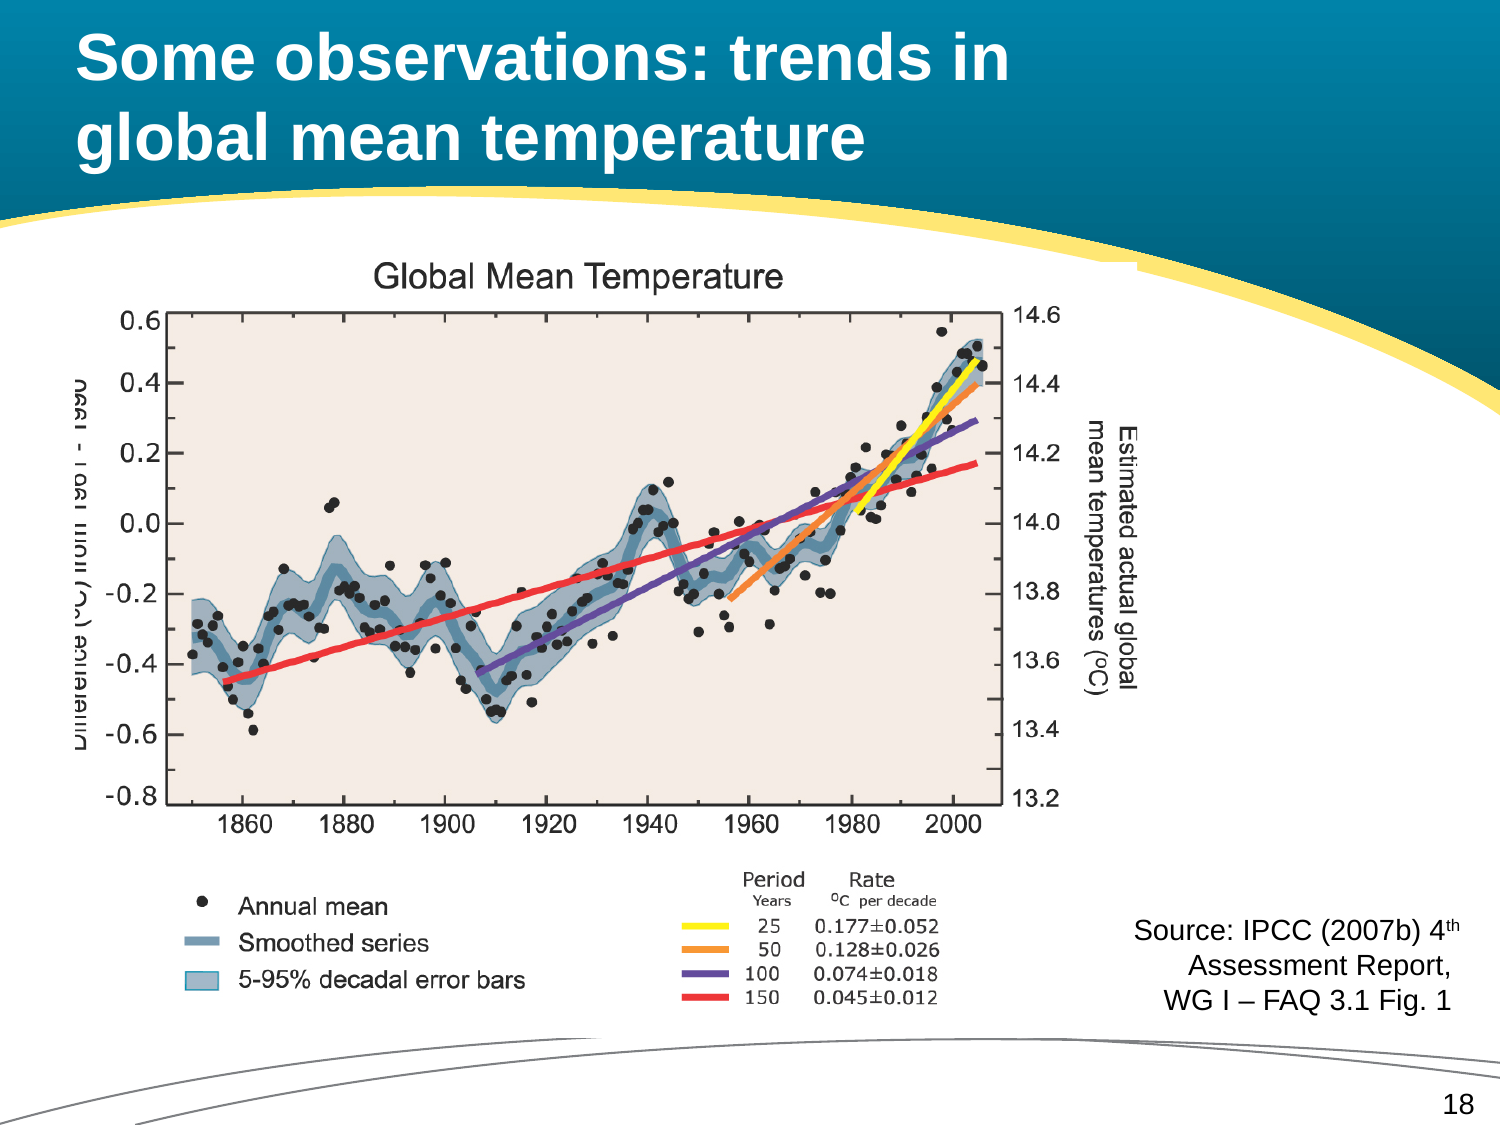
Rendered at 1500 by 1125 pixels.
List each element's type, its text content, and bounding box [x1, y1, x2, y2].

title Some observations: trends in global mean temperature [74, 0, 1476, 188]
text_box Source: IPCC (2007b) 4th Assessment Report, WG I – FAQ 3.1 Fig. 1 [1142, 903, 1475, 1024]
slide_number 18 [1124, 1084, 1476, 1113]
picture [74, 262, 1138, 1038]
